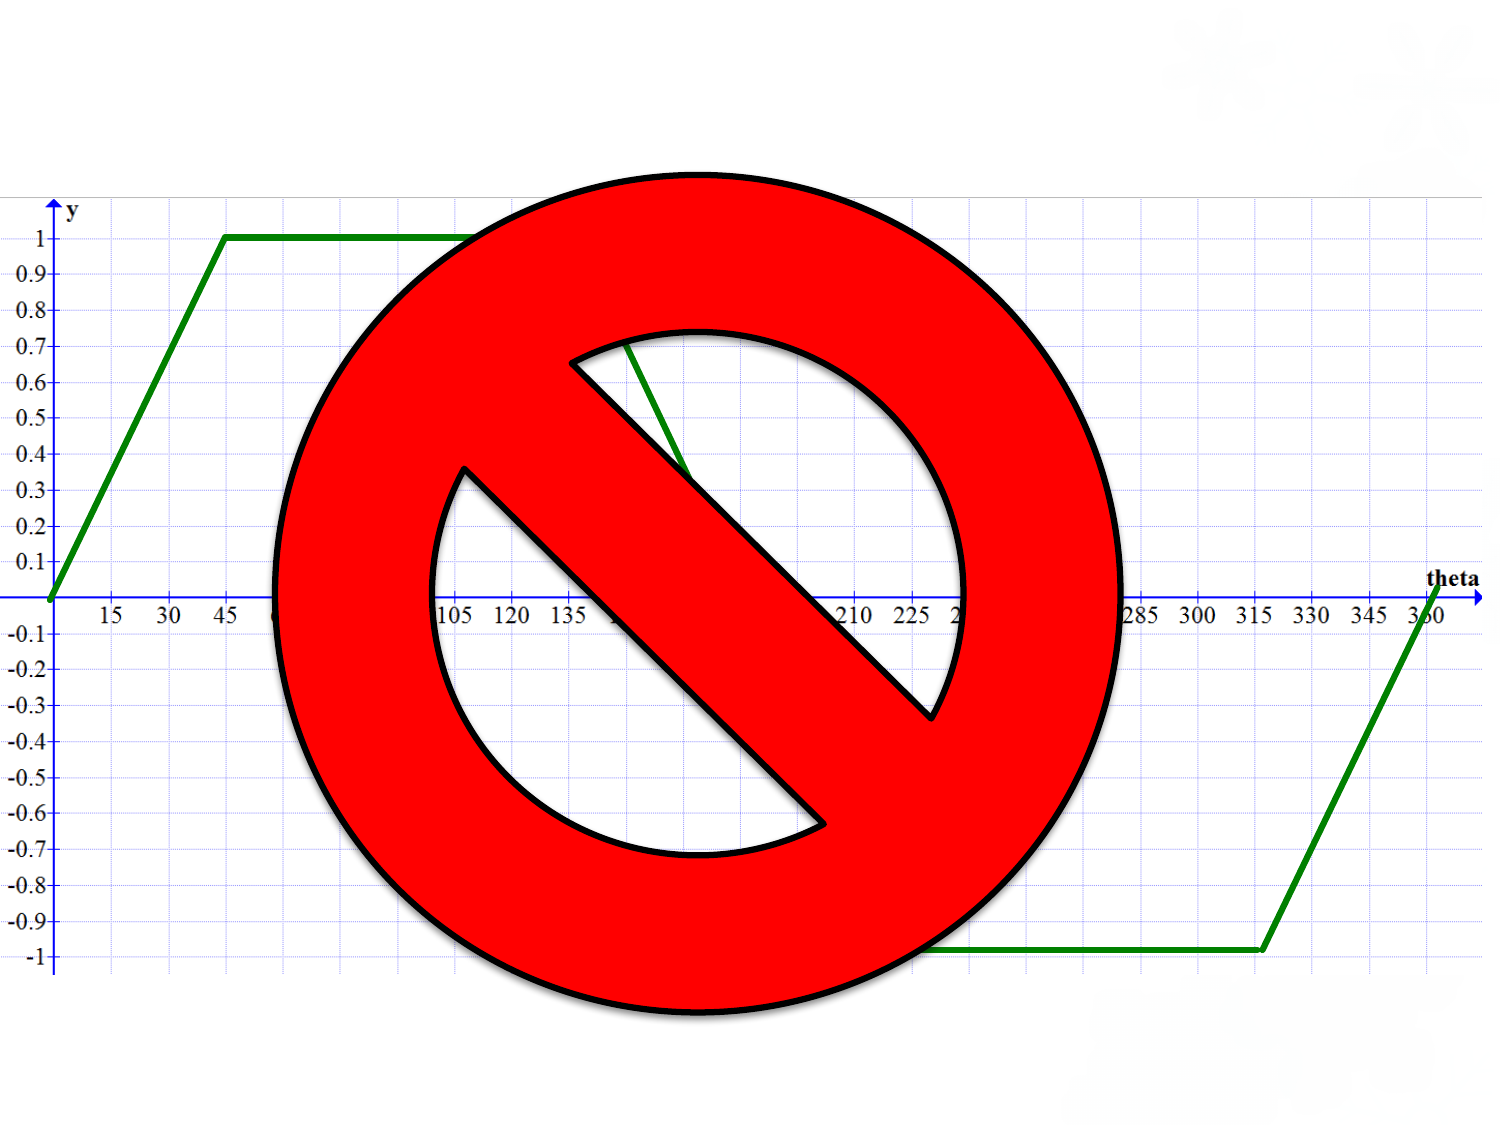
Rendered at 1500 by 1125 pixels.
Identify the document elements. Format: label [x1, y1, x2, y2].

text_box [574, 236, 913, 951]
text_box [1261, 586, 1438, 951]
picture [0, 196, 1482, 976]
text_box [568, 173, 828, 194]
text_box [544, 985, 852, 1014]
text_box [49, 236, 226, 601]
